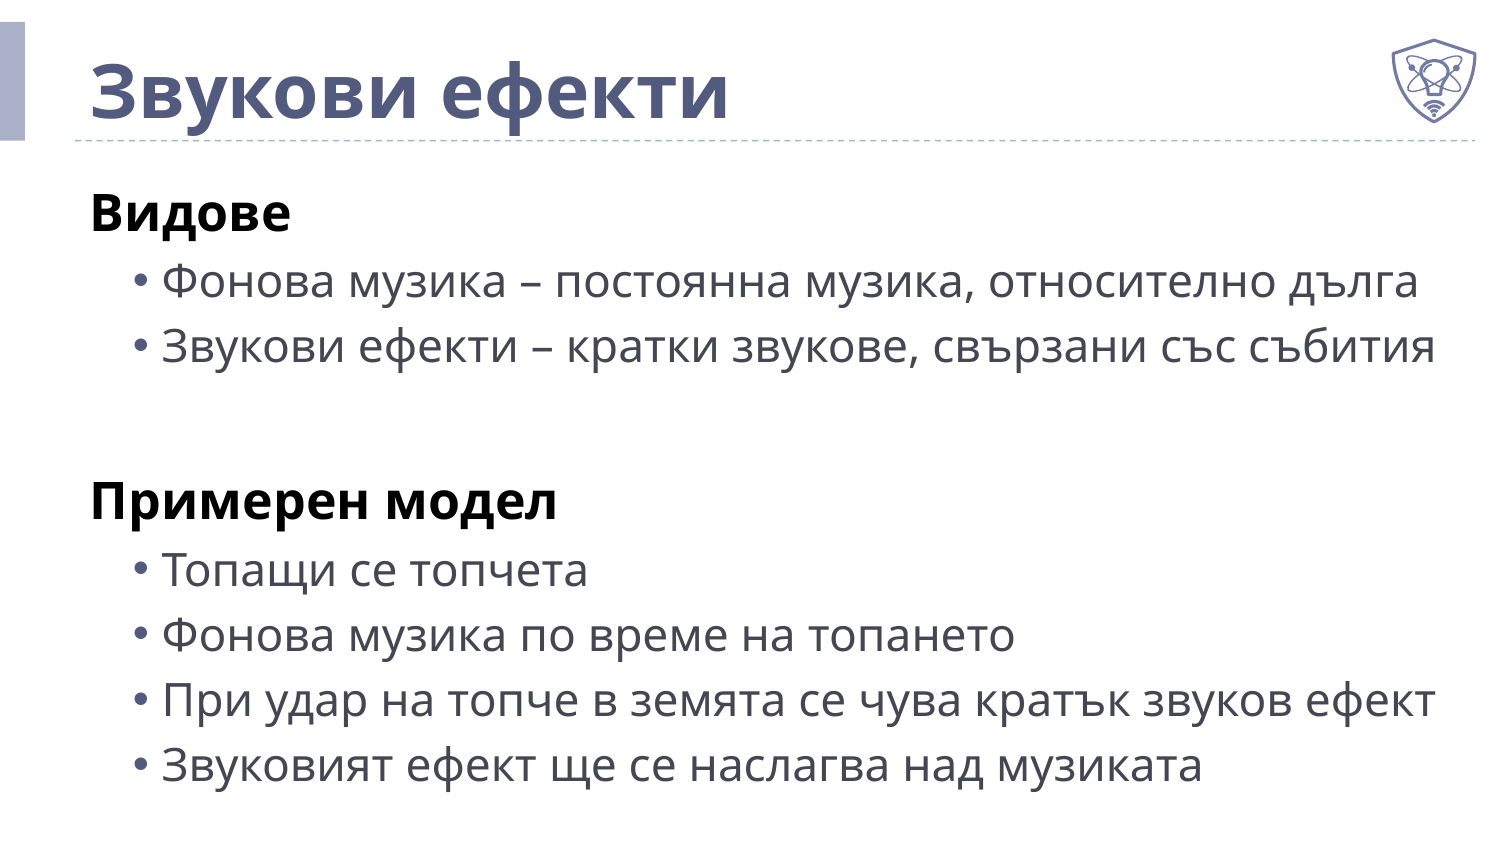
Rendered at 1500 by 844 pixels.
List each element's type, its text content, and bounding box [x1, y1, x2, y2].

list Видове Фонова музика – постоянна музика, относително дълга Звукови ефекти – кратки звукове, свързани със събития Примерен модел Топащи се топчета Фонова музика по време на топането При удар на топче в земята се чува кратък звуков ефект Звуковият ефект ще се наслагва над музиката [75, 171, 1475, 835]
title Звукови ефекти [75, 18, 1475, 141]
